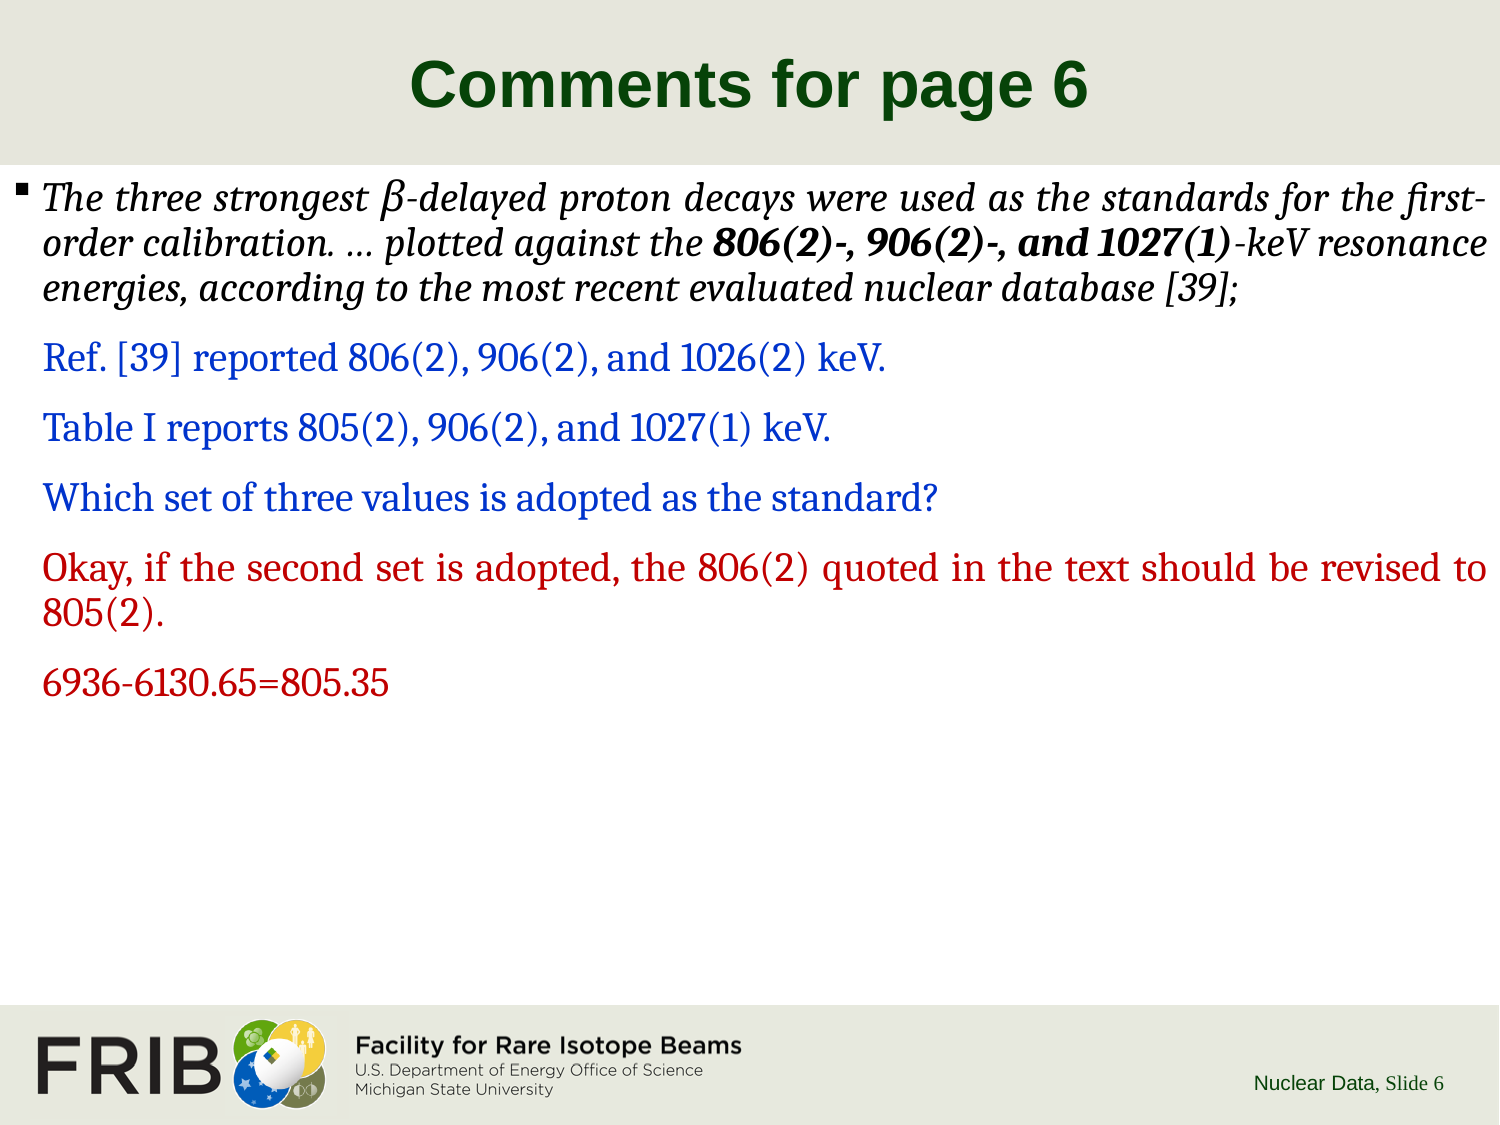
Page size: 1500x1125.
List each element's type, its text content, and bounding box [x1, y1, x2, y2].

slide_number , Slide 6 [1374, 1042, 1500, 1103]
picture [0, 0, 1500, 165]
list The three strongest β-delayed proton decays were used as the standards for the first-order calibration. … plotted against the 806(2)-, 906(2)-, and 1027(1)-keV resonance energies, according to the most recent evaluated nuclear database [39]; Ref. [39] reported 806(2), 906(2), and 1026(2) keV. Table I reports 805(2), 906(2), and 1027(1) keV. Which set of three values is adopted as the standard? Okay, if the second set is adopted, the 806(2) quoted in the text should be revised to 805(2). 6936-6130.65=805.35 [12, 174, 1488, 1000]
footer Nuclear Data [679, 1042, 1374, 1103]
picture [0, 1005, 1499, 1125]
title Comments for page 6 [11, 46, 1489, 128]
